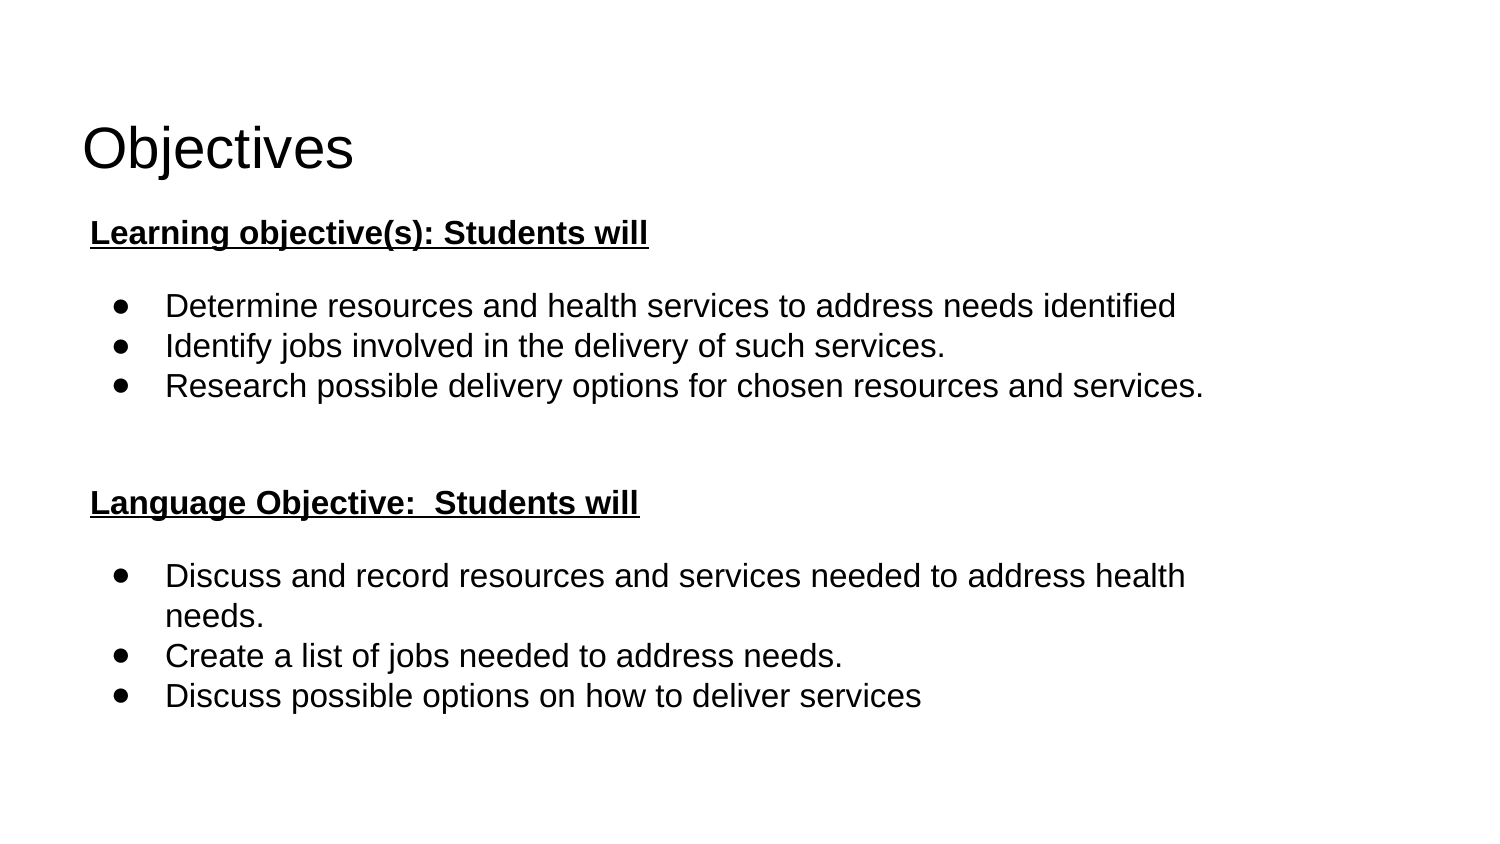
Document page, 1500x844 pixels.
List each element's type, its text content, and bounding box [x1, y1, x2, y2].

title Objectives [75, 39, 1263, 181]
list Learning objective(s): Students will Determine resources and health services to address needs identified Identify jobs involved in the delivery of such services. Research possible delivery options for chosen resources and services. Language Objective: Students will Discuss and record resources and services needed to address health needs. Create a list of jobs needed to address needs. Discuss possible options on how to deliver services [75, 198, 1263, 795]
